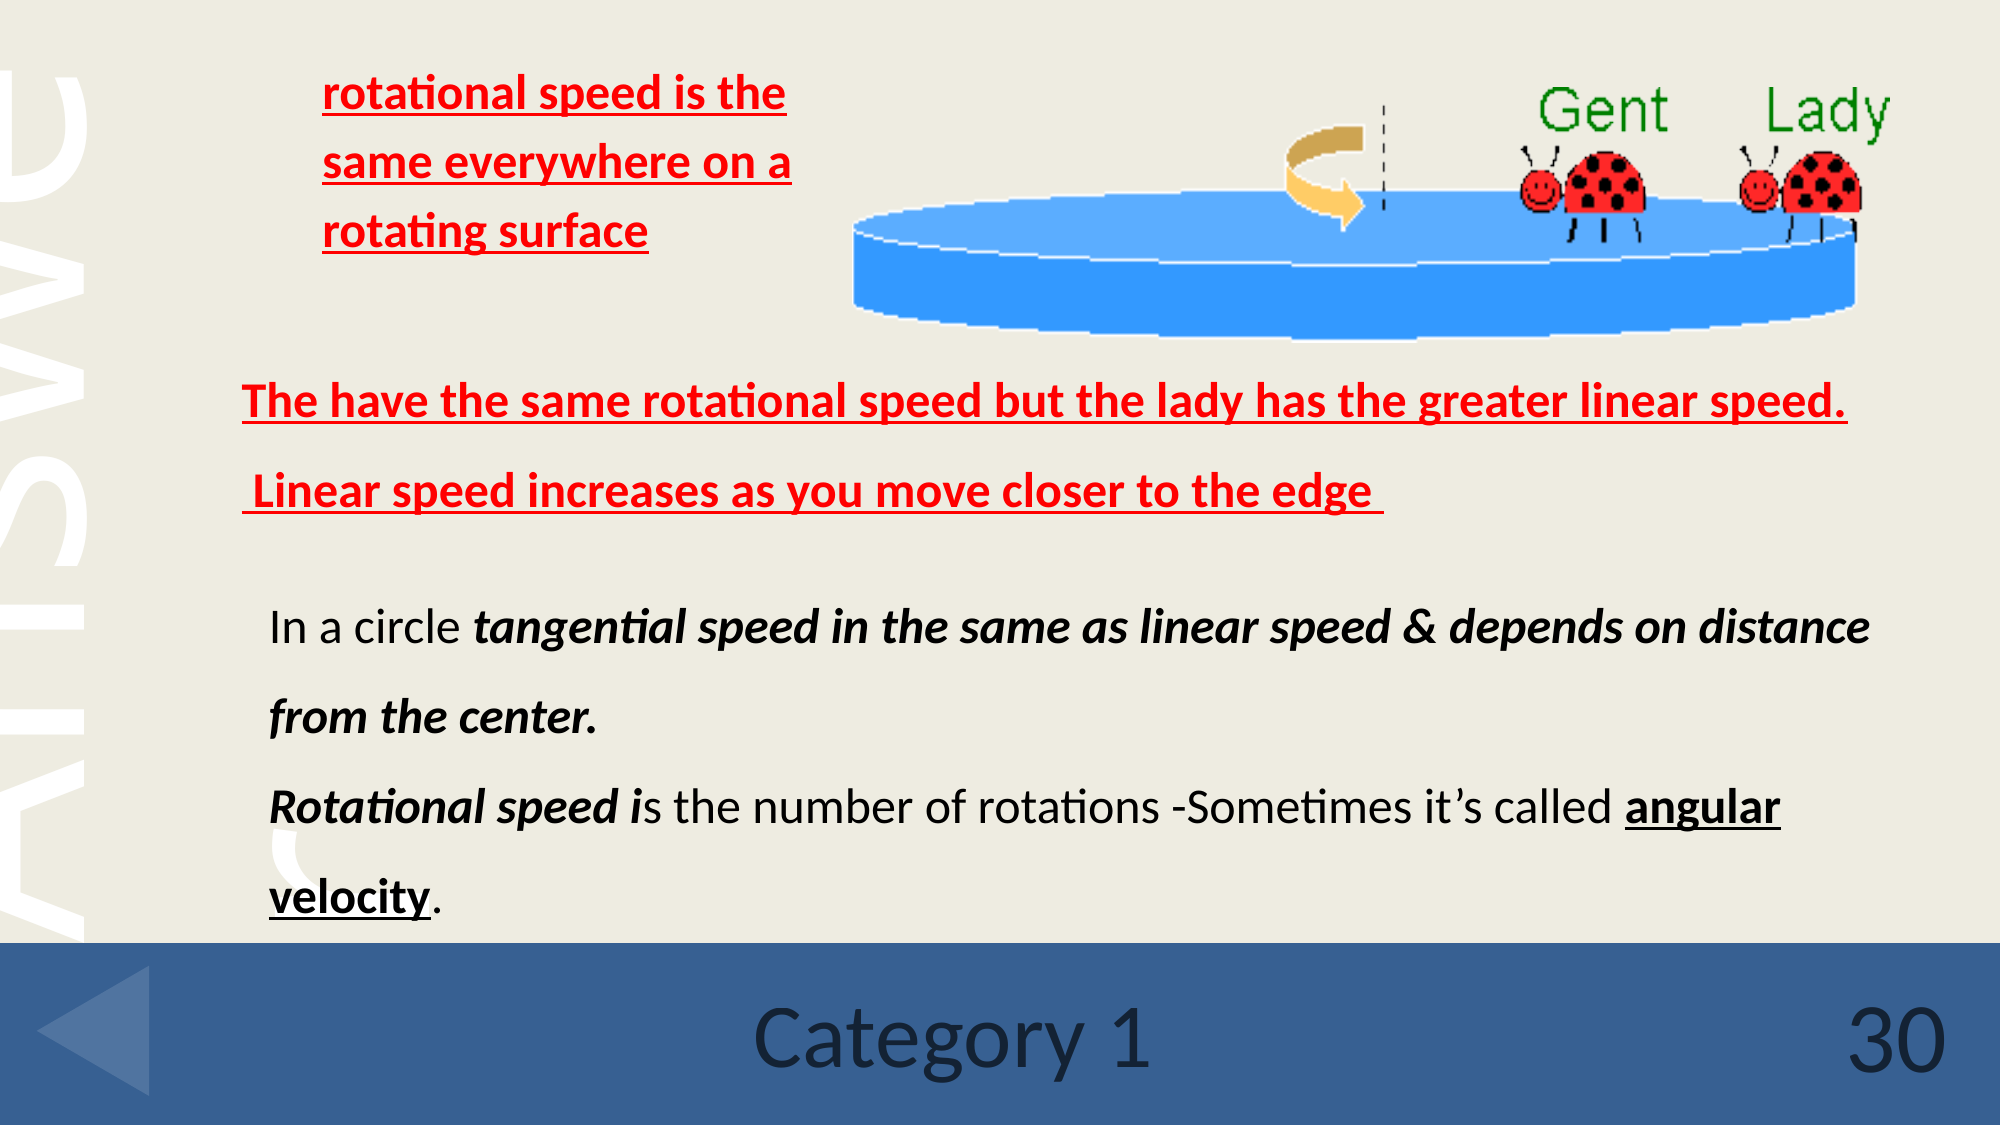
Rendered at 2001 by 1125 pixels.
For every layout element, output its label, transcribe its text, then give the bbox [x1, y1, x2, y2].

list 30 [1854, 967, 1963, 1097]
text_box The have the same rotational speed but the lady has the greater linear speed. Linear speed increases as you move closer to the edge [226, 351, 1950, 525]
list In a circle tangential speed in the same as linear speed & depends on distance from the center. Rotational speed is the number of rotations -Sometimes it’s called angular velocity. [253, 619, 1904, 927]
picture [852, 86, 1891, 343]
title Category 1 [53, 937, 1854, 1125]
text_box rotational speed is the same everywhere on a rotating surface [307, 42, 853, 265]
